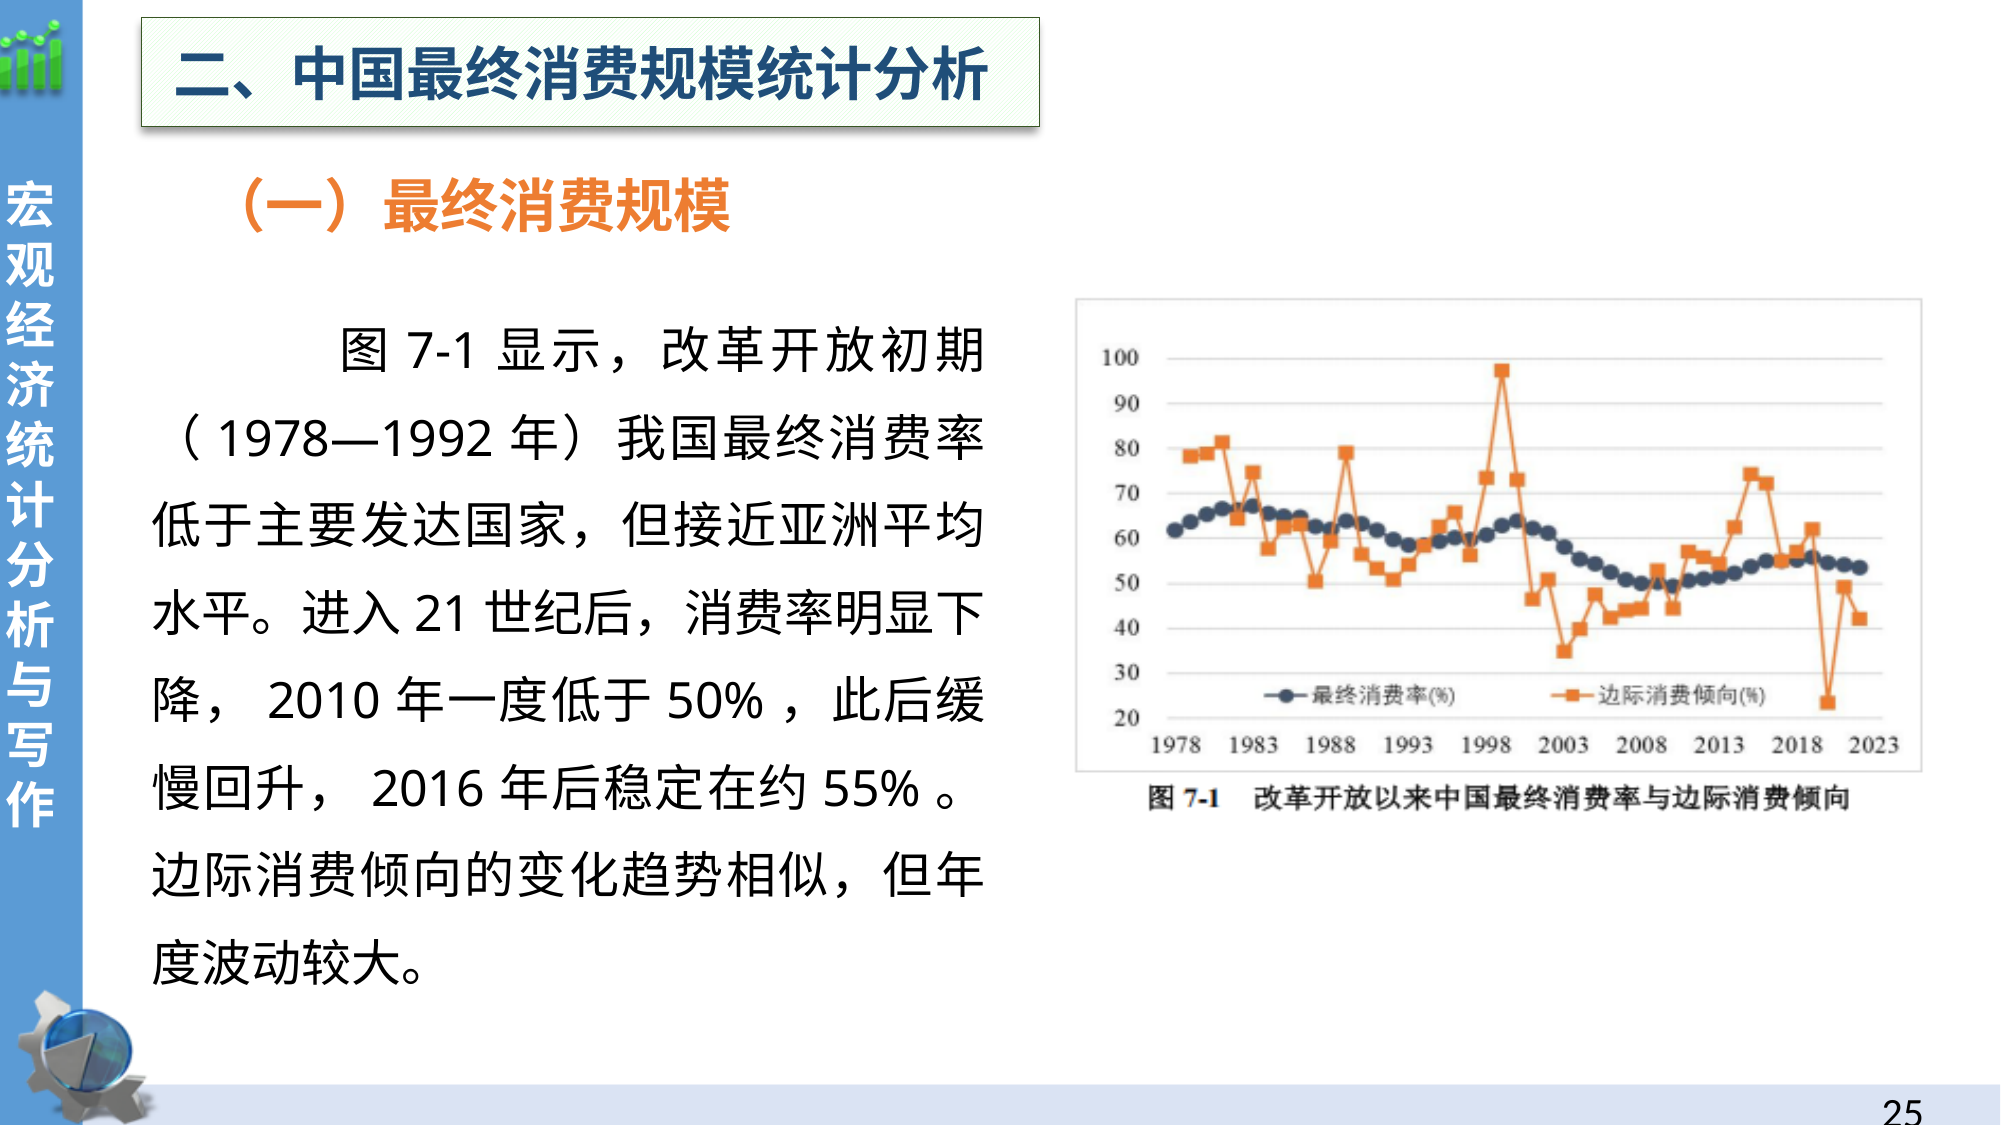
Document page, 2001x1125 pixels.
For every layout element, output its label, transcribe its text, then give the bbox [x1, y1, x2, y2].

picture [0, 0, 2001, 1125]
text_box （一）最终消费规模 [84, 126, 1432, 247]
text_box 二、中国最终消费规模统计分析 [141, 17, 1040, 126]
text_box 图7-1显示，改革开放初期（1978—1992年）我国最终消费率低于主要发达国家，但接近亚洲平均水平。进入21世纪后，消费率明显下降，2010年一度低于50%，此后缓慢回升，2016年后稳定在约55%。边际消费倾向的变化趋势相似，但年度波动较大。 [98, 283, 1000, 1087]
slide_number 24 [1786, 1085, 1940, 1125]
list [98, 215, 1968, 393]
